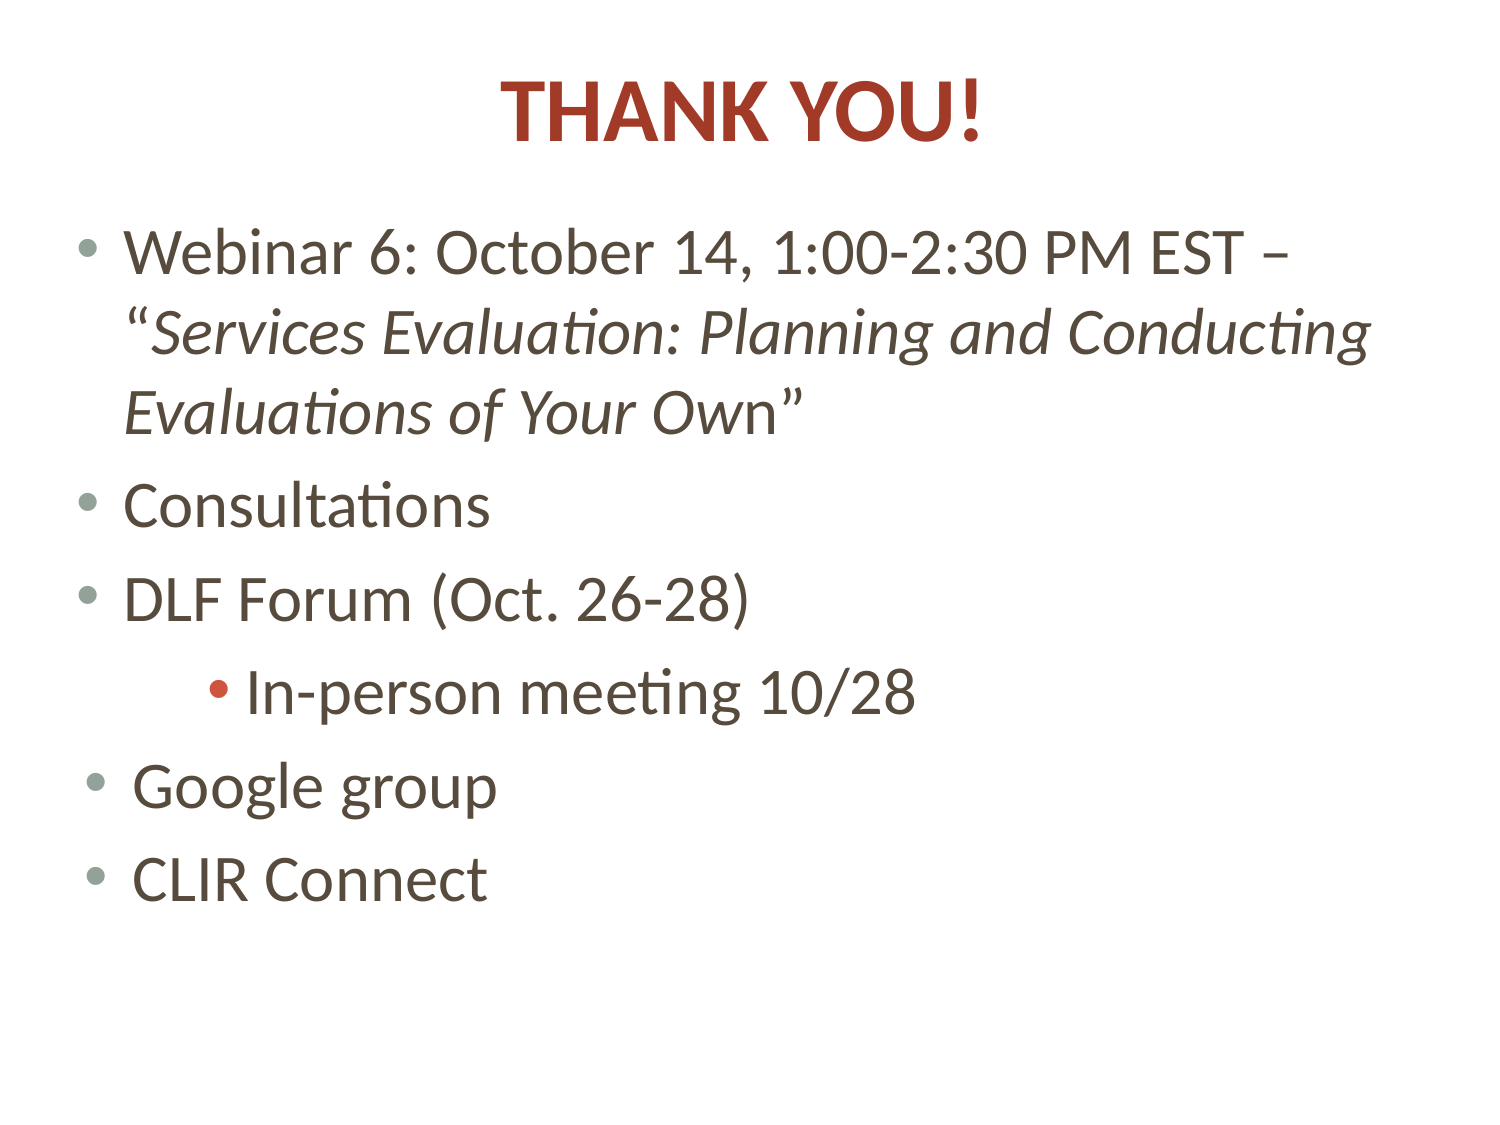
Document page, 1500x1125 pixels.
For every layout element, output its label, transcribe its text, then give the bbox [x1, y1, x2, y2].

title THANK YOU! [61, 43, 1428, 167]
list Webinar 6: October 14, 1:00-2:30 PM EST – “Services Evaluation: Planning and Conducting Evaluations of Your Own” Consultations DLF Forum (Oct. 26-28) In-person meeting 10/28 Google group CLIR Connect [61, 200, 1428, 1088]
